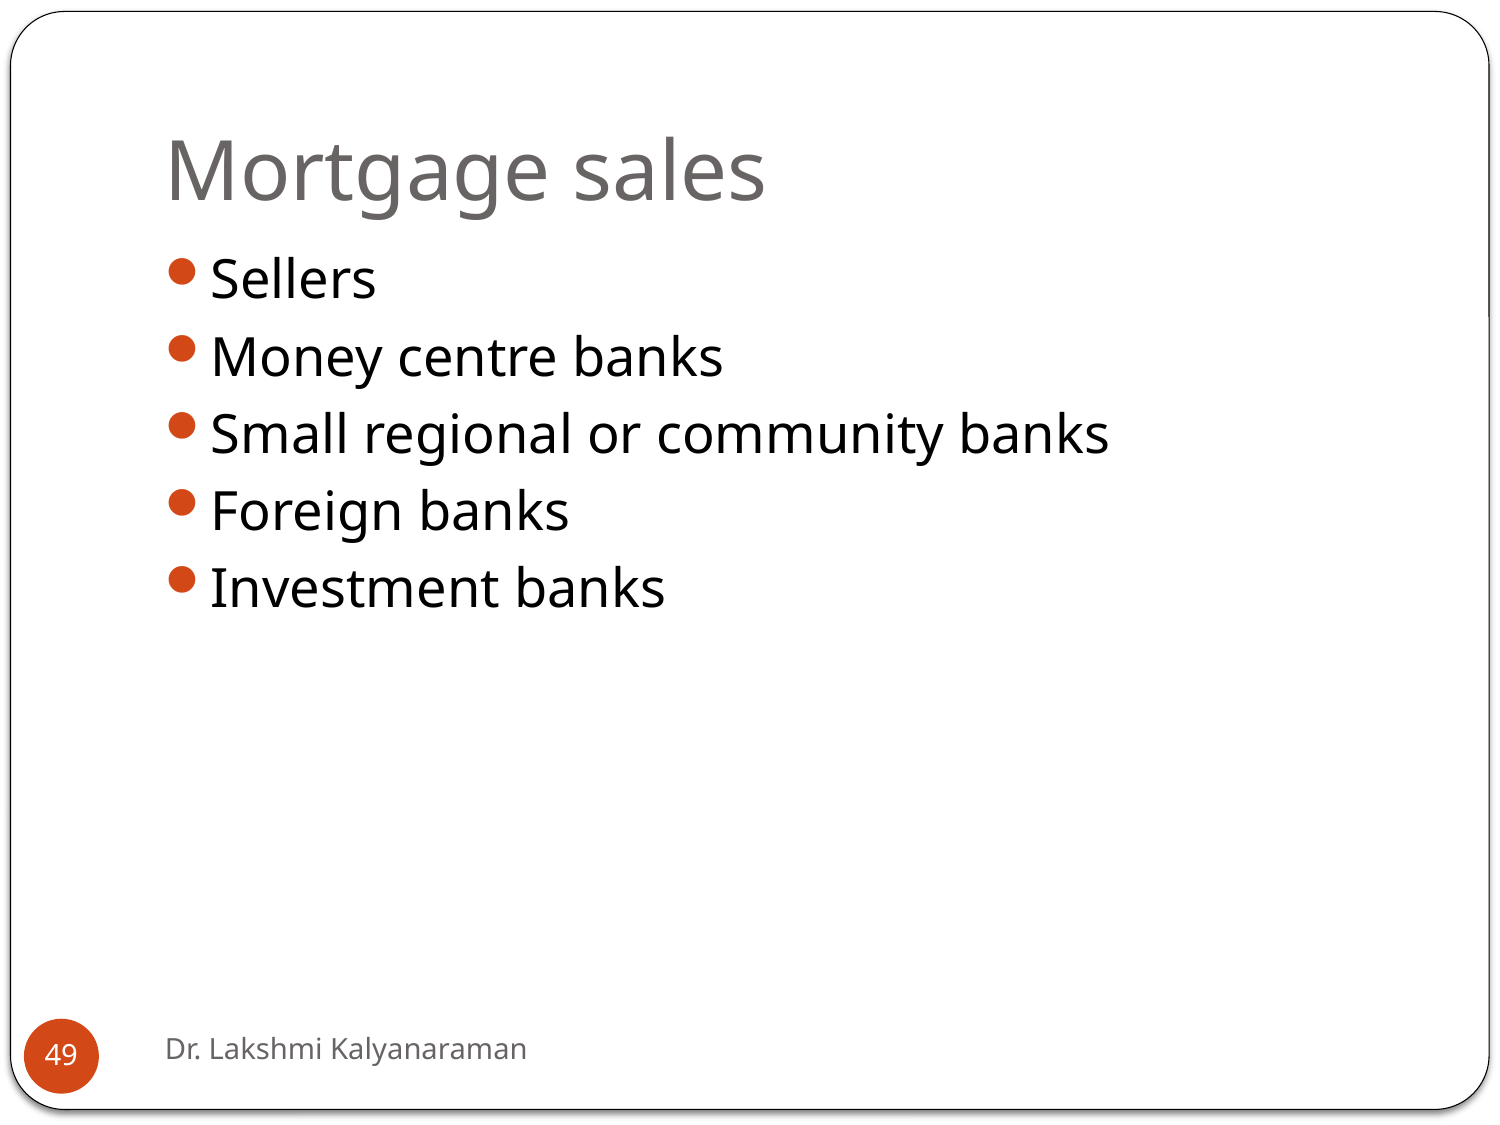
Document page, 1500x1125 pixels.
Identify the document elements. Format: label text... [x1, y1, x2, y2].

footer Dr. Lakshmi Kalyanaraman [150, 1012, 800, 1088]
title Mortgage sales [150, 45, 1425, 233]
list Sellers Money centre banks Small regional or community banks Foreign banks Investment banks [150, 237, 1425, 988]
slide_number 49 [23, 1018, 99, 1094]
